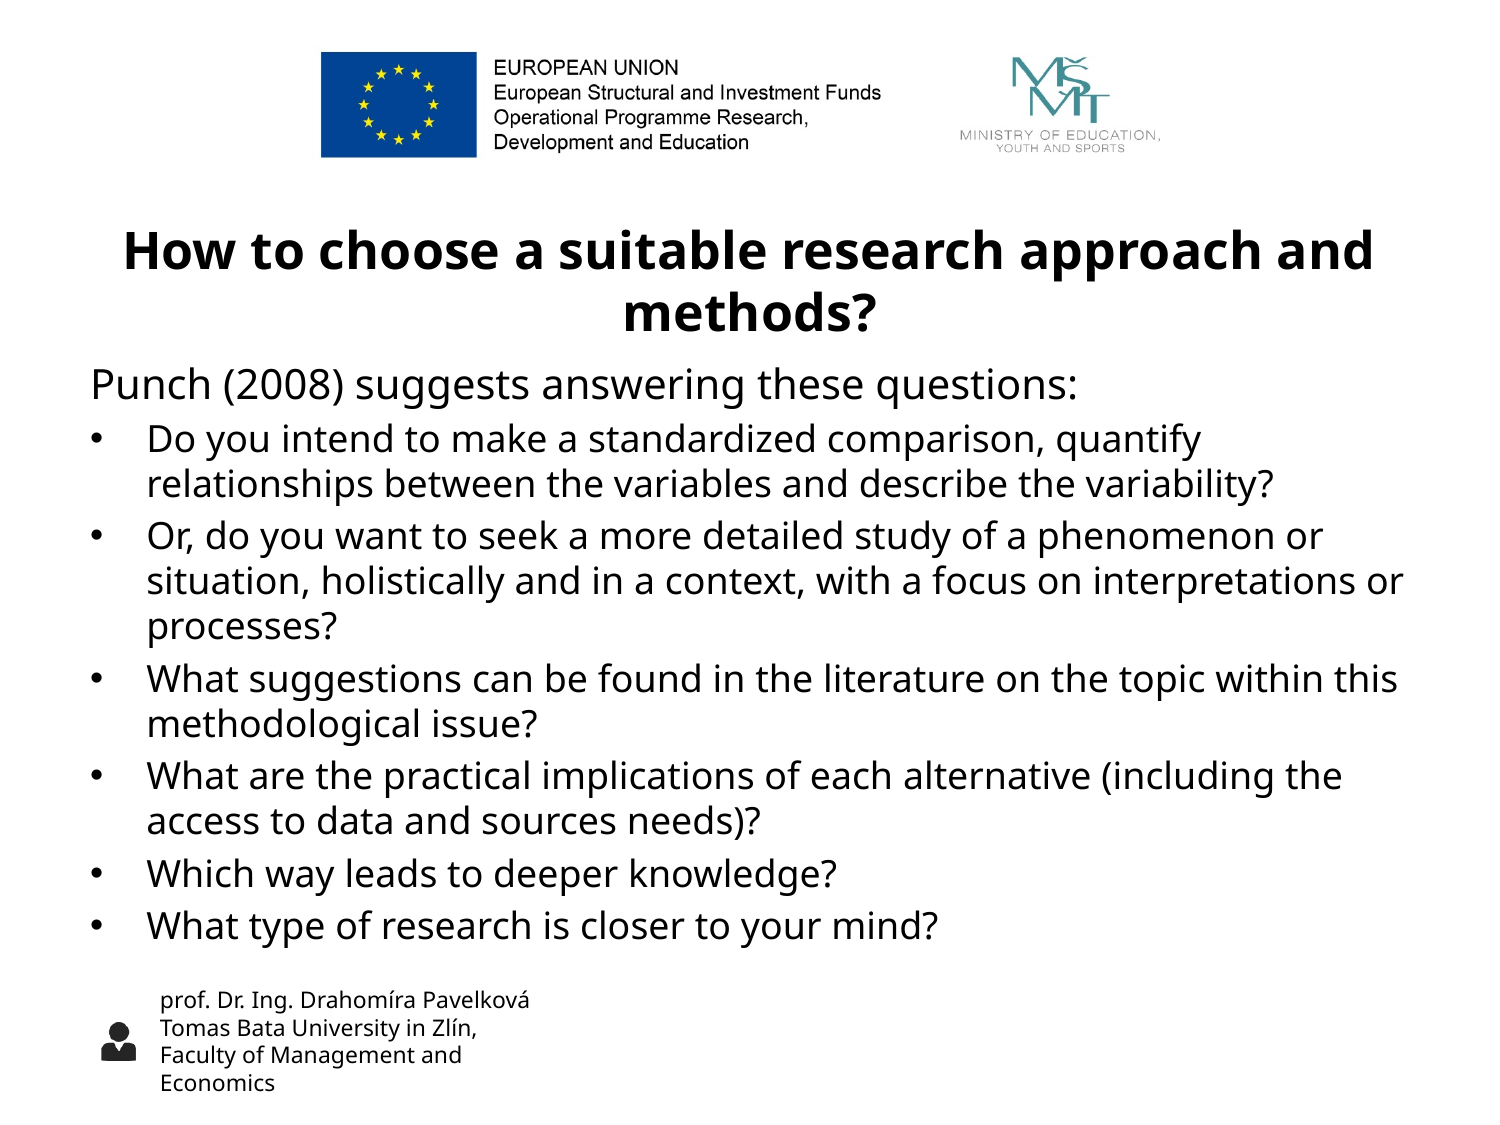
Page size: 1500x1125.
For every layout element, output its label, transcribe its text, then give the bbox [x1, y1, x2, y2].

picture [268, 0, 1212, 210]
list Punch (2008) suggests answering these questions: Do you intend to make a standardized comparison, quantify relationships between the variables and describe the variability? Or, do you want to seek a more detailed study of a phenomenon or situation, holistically and in a context, with a focus on interpretations or processes? What suggestions can be found in the literature on the topic within this methodological issue? What are the practical implications of each alternative (including the access to data and sources needs)? Which way leads to deeper knowledge? What type of research is closer to your mind? [75, 349, 1425, 976]
footer prof. Dr. Ing. Drahomíra Pavelková Tomas Bata University in Zlín, Faculty of Management and Economics [145, 999, 550, 1083]
title How to choose a suitable research approach and methods? [75, 209, 1425, 349]
picture [101, 1021, 136, 1062]
